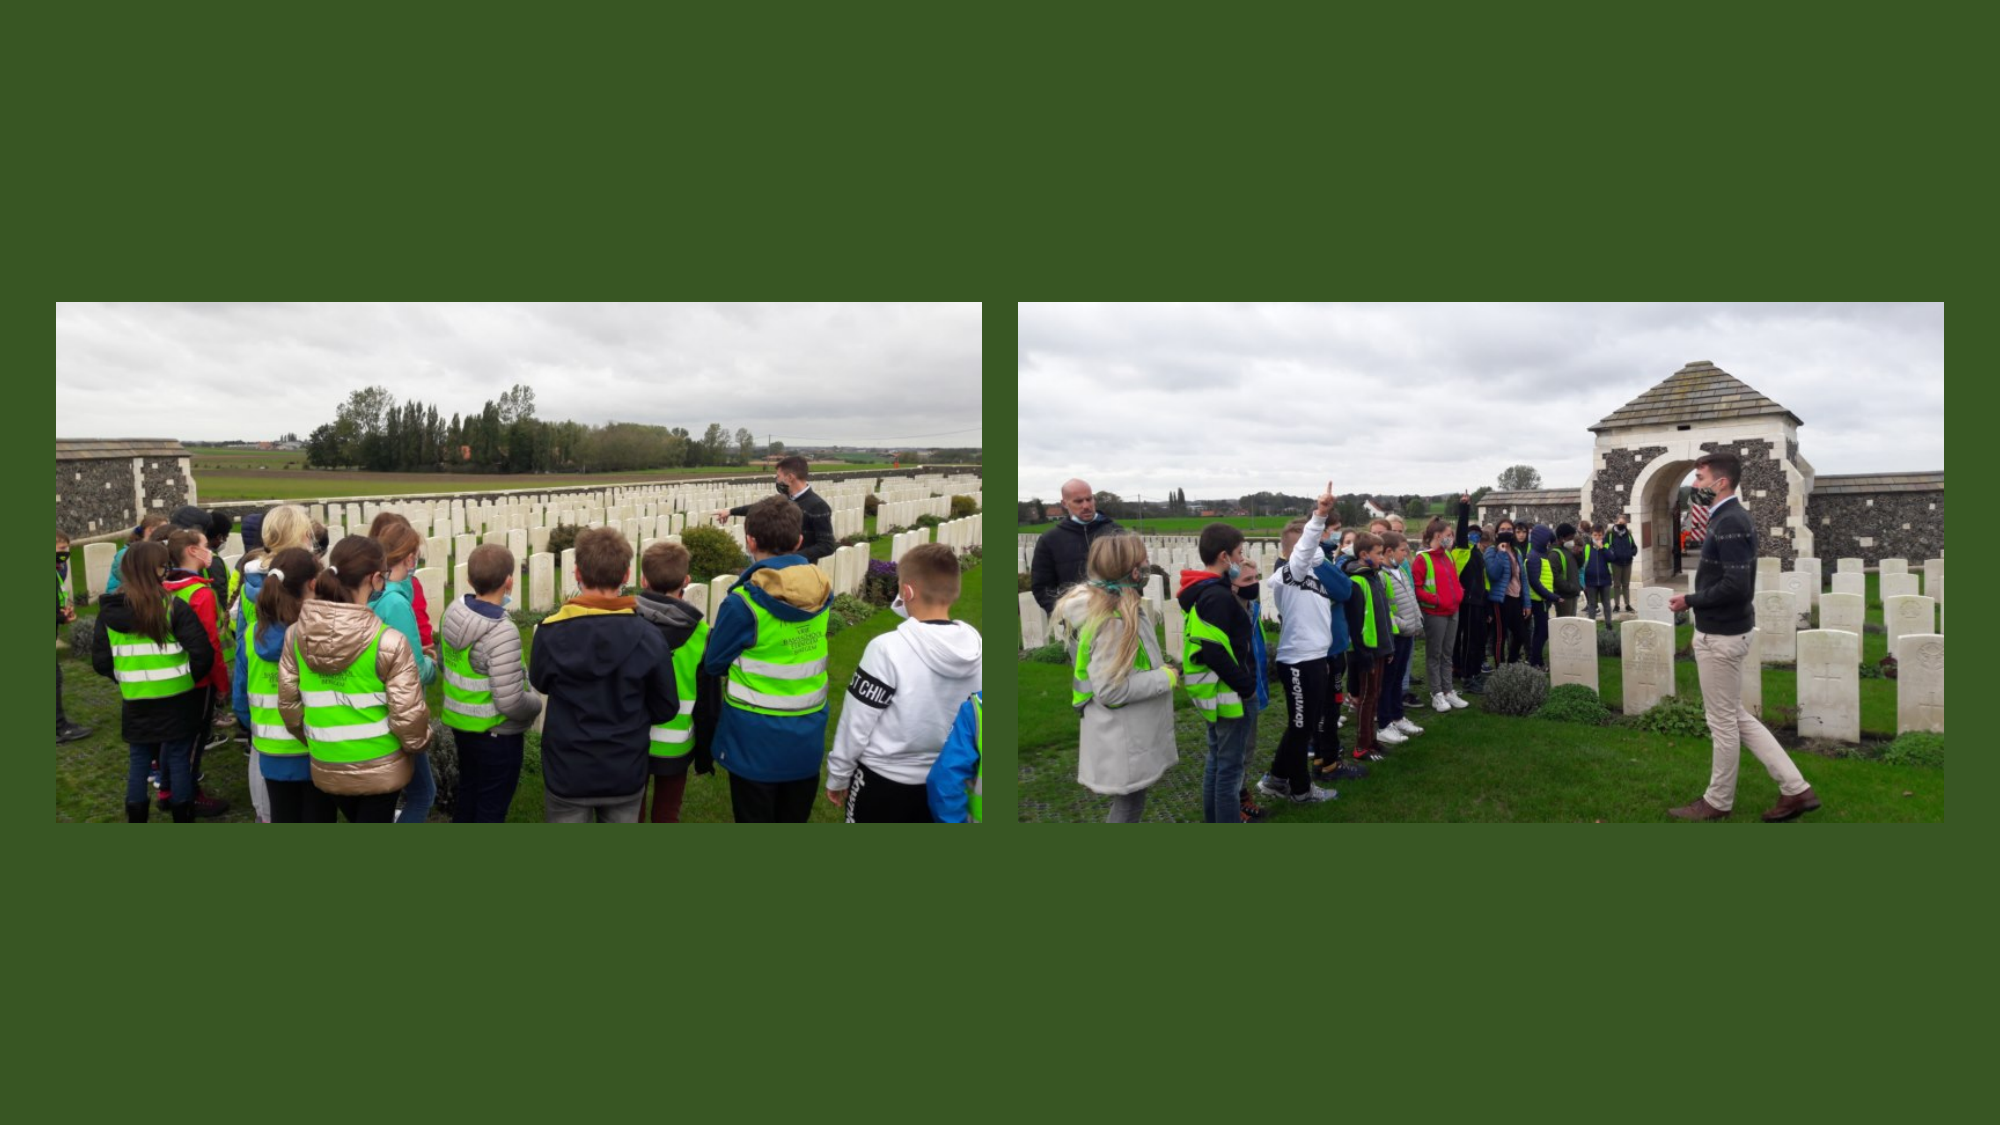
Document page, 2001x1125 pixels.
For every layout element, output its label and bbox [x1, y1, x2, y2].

picture [1018, 302, 1944, 823]
picture [56, 302, 982, 823]
